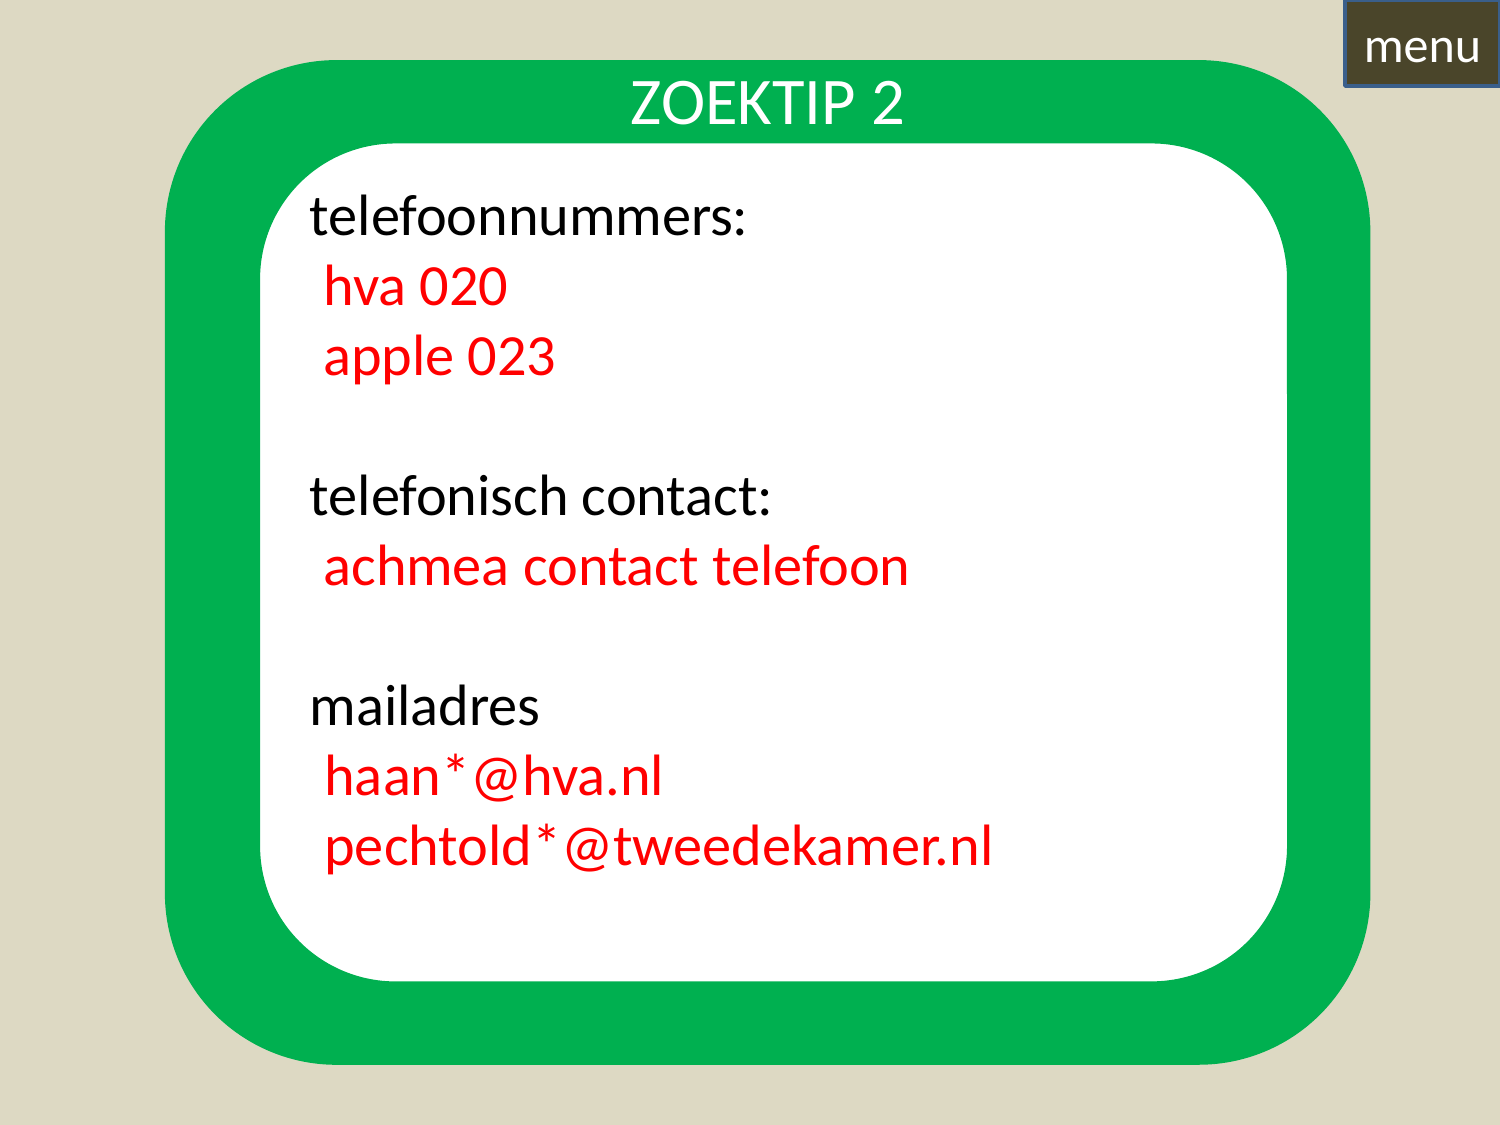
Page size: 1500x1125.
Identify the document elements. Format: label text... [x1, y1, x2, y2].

text_box menu [1343, 0, 1500, 88]
text_box telefoonnummers: hva 020 apple 023 telefonisch contact: achmea contact telefoon mailadres ‘haan*@hva.nl ‘pechtold*@tweedekamer.nl [251, 135, 1296, 990]
text_box [169, 64, 1367, 1061]
text_box ZOEKTIP 2 [608, 50, 928, 146]
